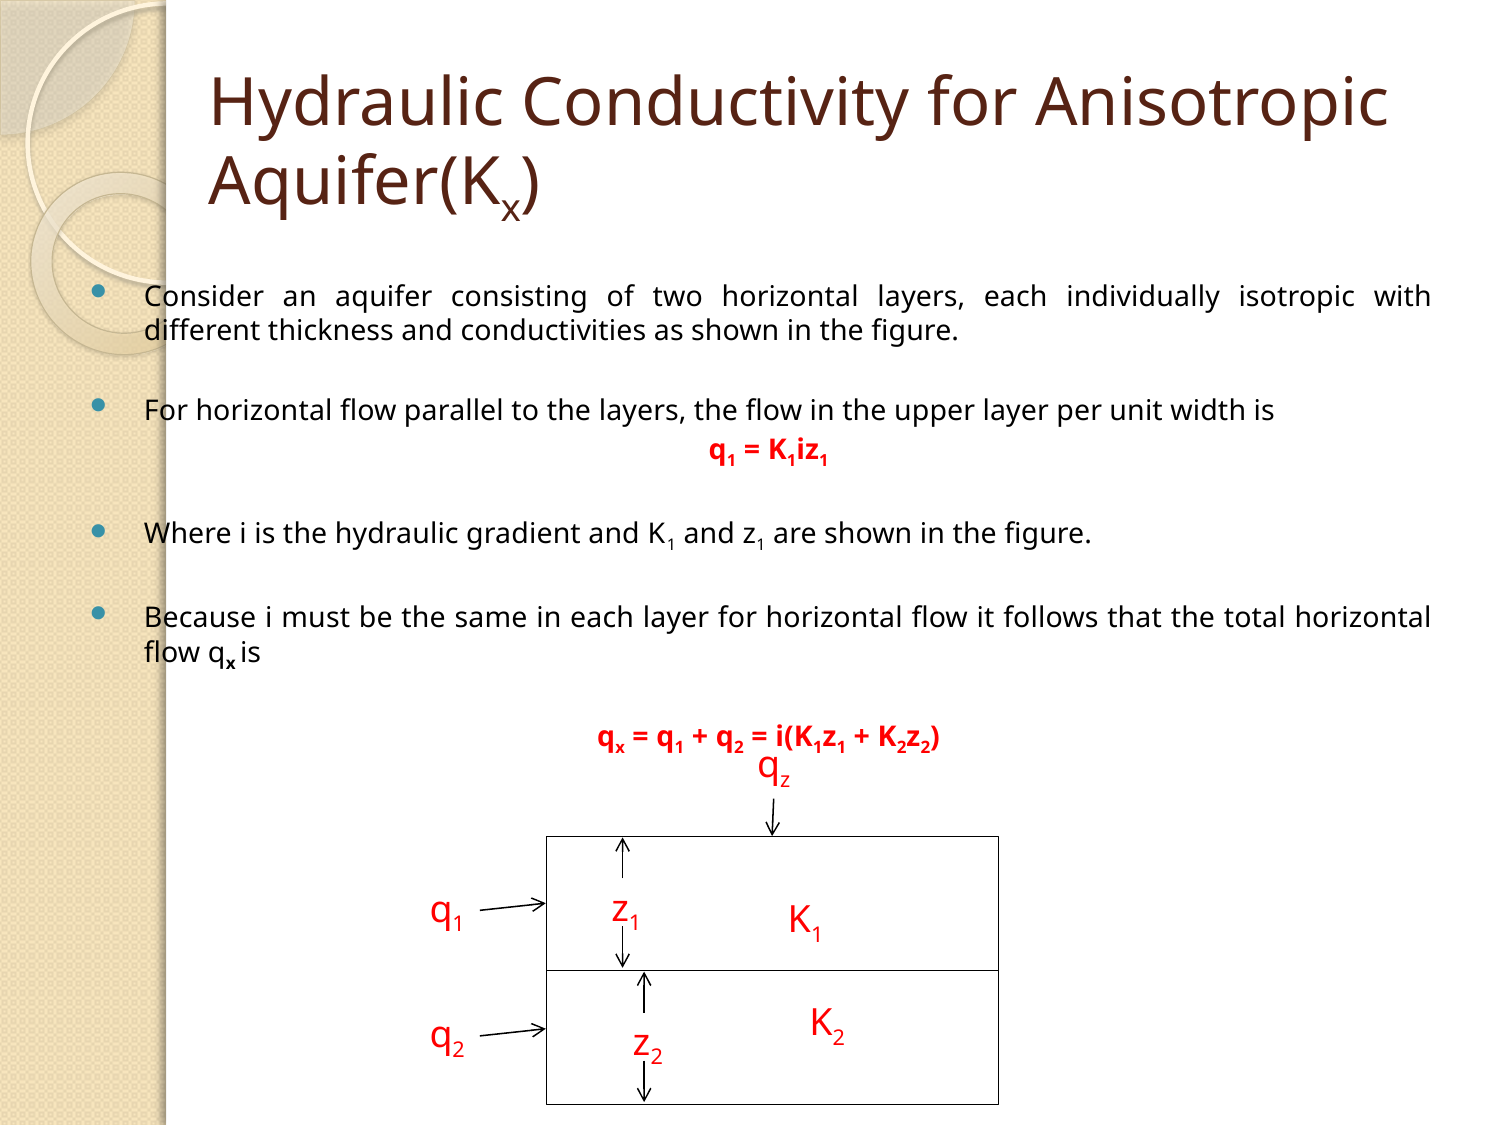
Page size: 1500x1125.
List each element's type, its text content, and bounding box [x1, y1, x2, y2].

text_box Hydraulic Conductivity for Anisotropic Aquifer(Kx) [194, 50, 1425, 238]
list Consider an aquifer consisting of two horizontal layers, each individually isotropic with different thickness and conductivities as shown in the figure. For horizontal flow parallel to the layers, the flow in the upper layer per unit width is q1 = K1iz1 Where i is the hydraulic gradient and K1 and z1 are shown in the figure. Because i must be the same in each layer for horizontal flow it follows that the total horizontal flow qx is qx = q1 + q2 = i(K1z1 + K2z2) [75, 270, 1450, 775]
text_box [416, 732, 999, 1105]
